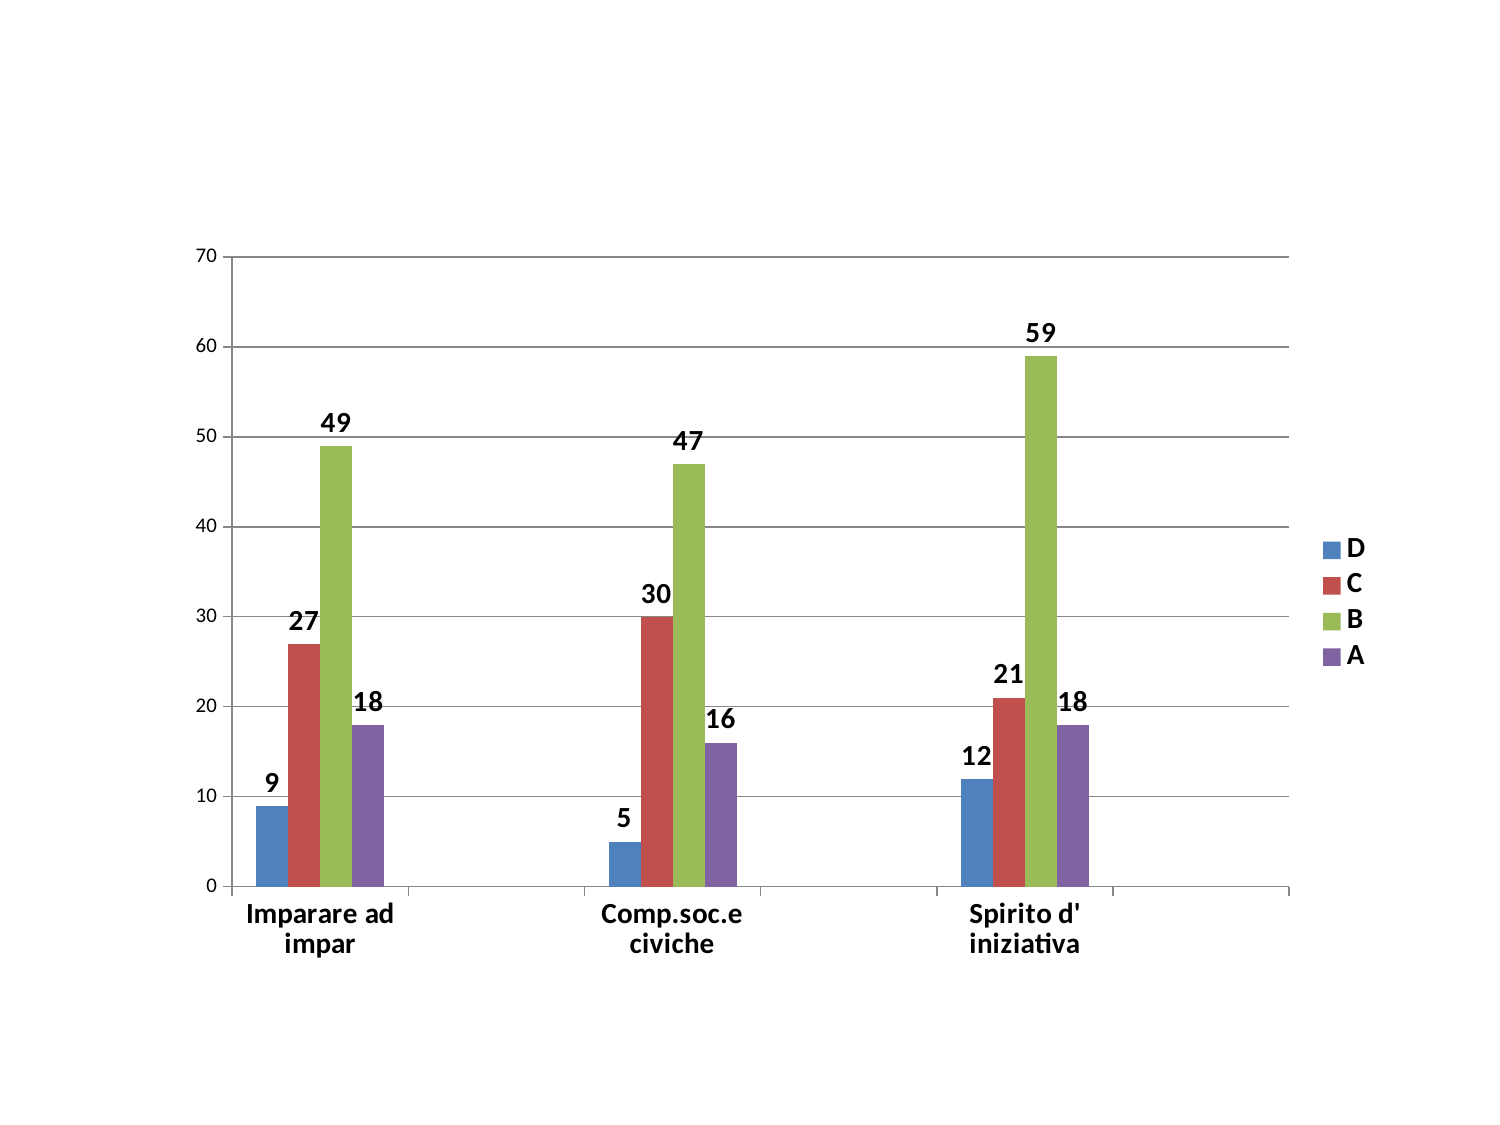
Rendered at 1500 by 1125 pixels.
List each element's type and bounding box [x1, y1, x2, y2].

chart [170, 231, 1389, 977]
